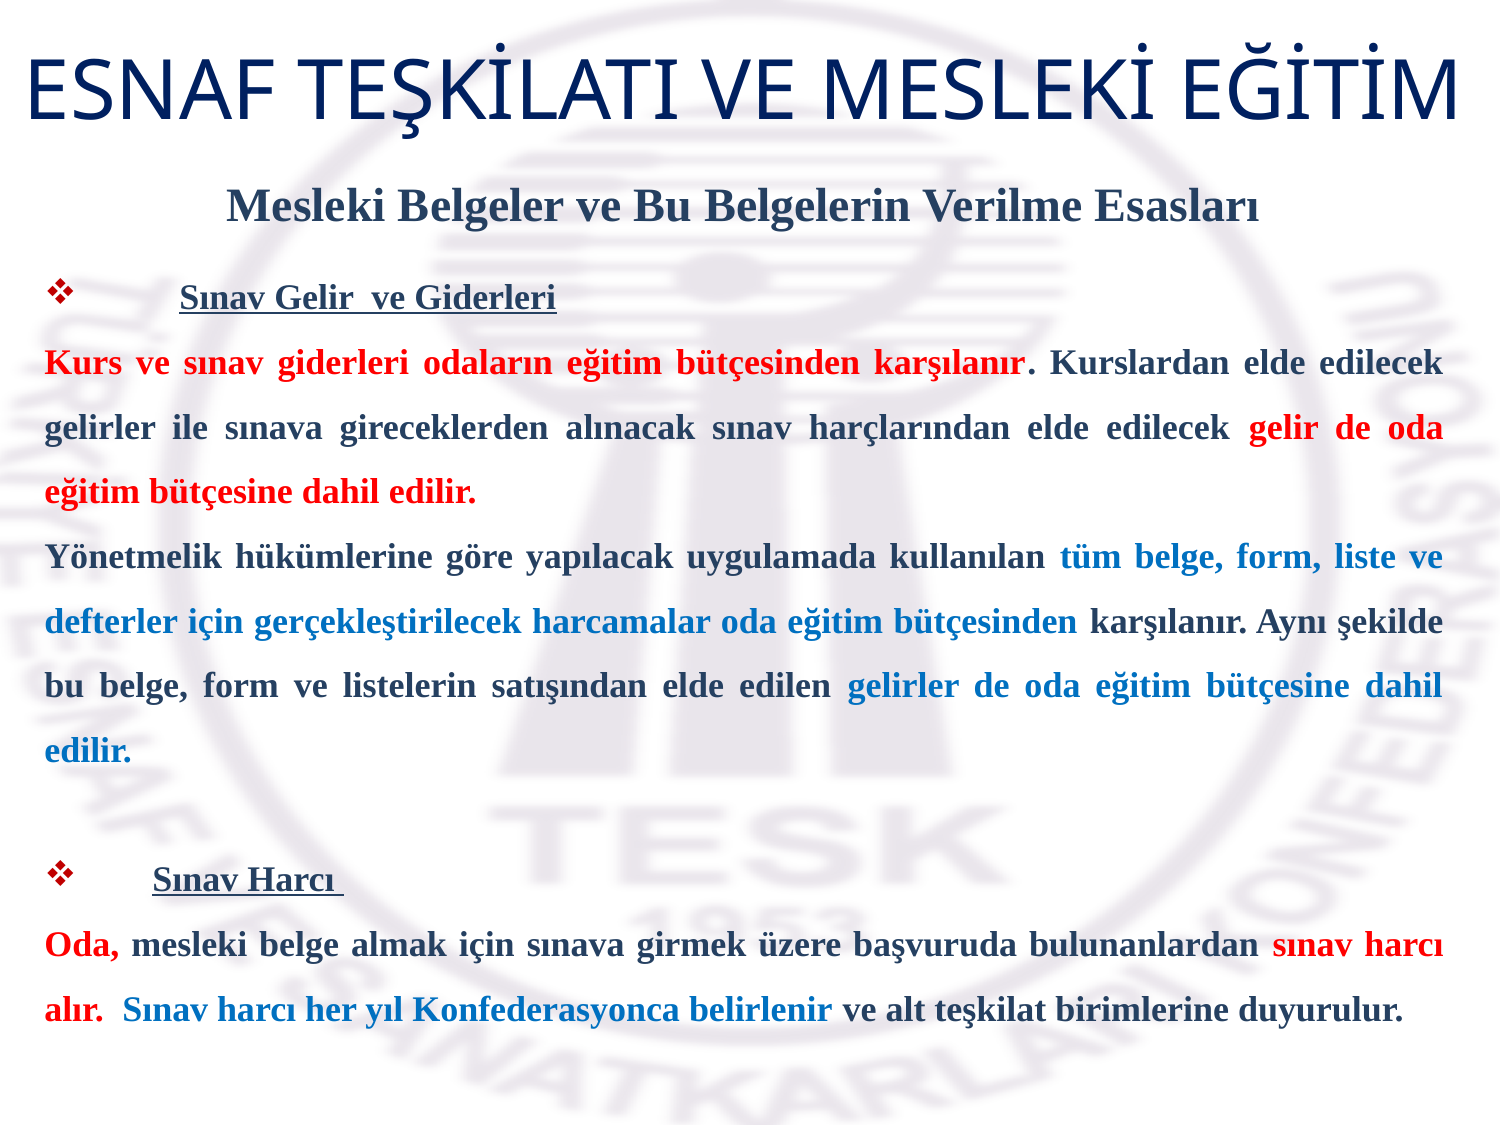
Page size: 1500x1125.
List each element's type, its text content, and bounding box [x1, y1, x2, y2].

text_box Mesleki Belgeler ve Bu Belgelerin Verilme Esasları Sınav Gelir ve Giderleri Kurs ve sınav giderleri odaların eğitim bütçesinden karşılanır. Kurslardan elde edilecek gelirler ile sınava gireceklerden alınacak sınav harçlarından elde edilecek gelir de oda eğitim bütçesine dahil edilir. Yönetmelik hükümlerine göre yapılacak uygulamada kullanılan tüm belge, form, liste ve defterler için gerçekleştirilecek harcamalar oda eğitim bütçesinden karşılanır. Aynı şekilde bu belge, form ve listelerin satışından elde edilen gelirler de oda eğitim bütçesine dahil edilir. Sınav Harcı Oda, mesleki belge almak için sınava girmek üzere başvuruda bulunanlardan sınav harcı alır. Sınav harcı her yıl Konfederasyonca belirlenir ve alt teşkilat birimlerine duyurulur. [29, 173, 1459, 1106]
text_box ESNAF TEŞKİLATI VE MESLEKİ EĞİTİM [0, 0, 1495, 173]
